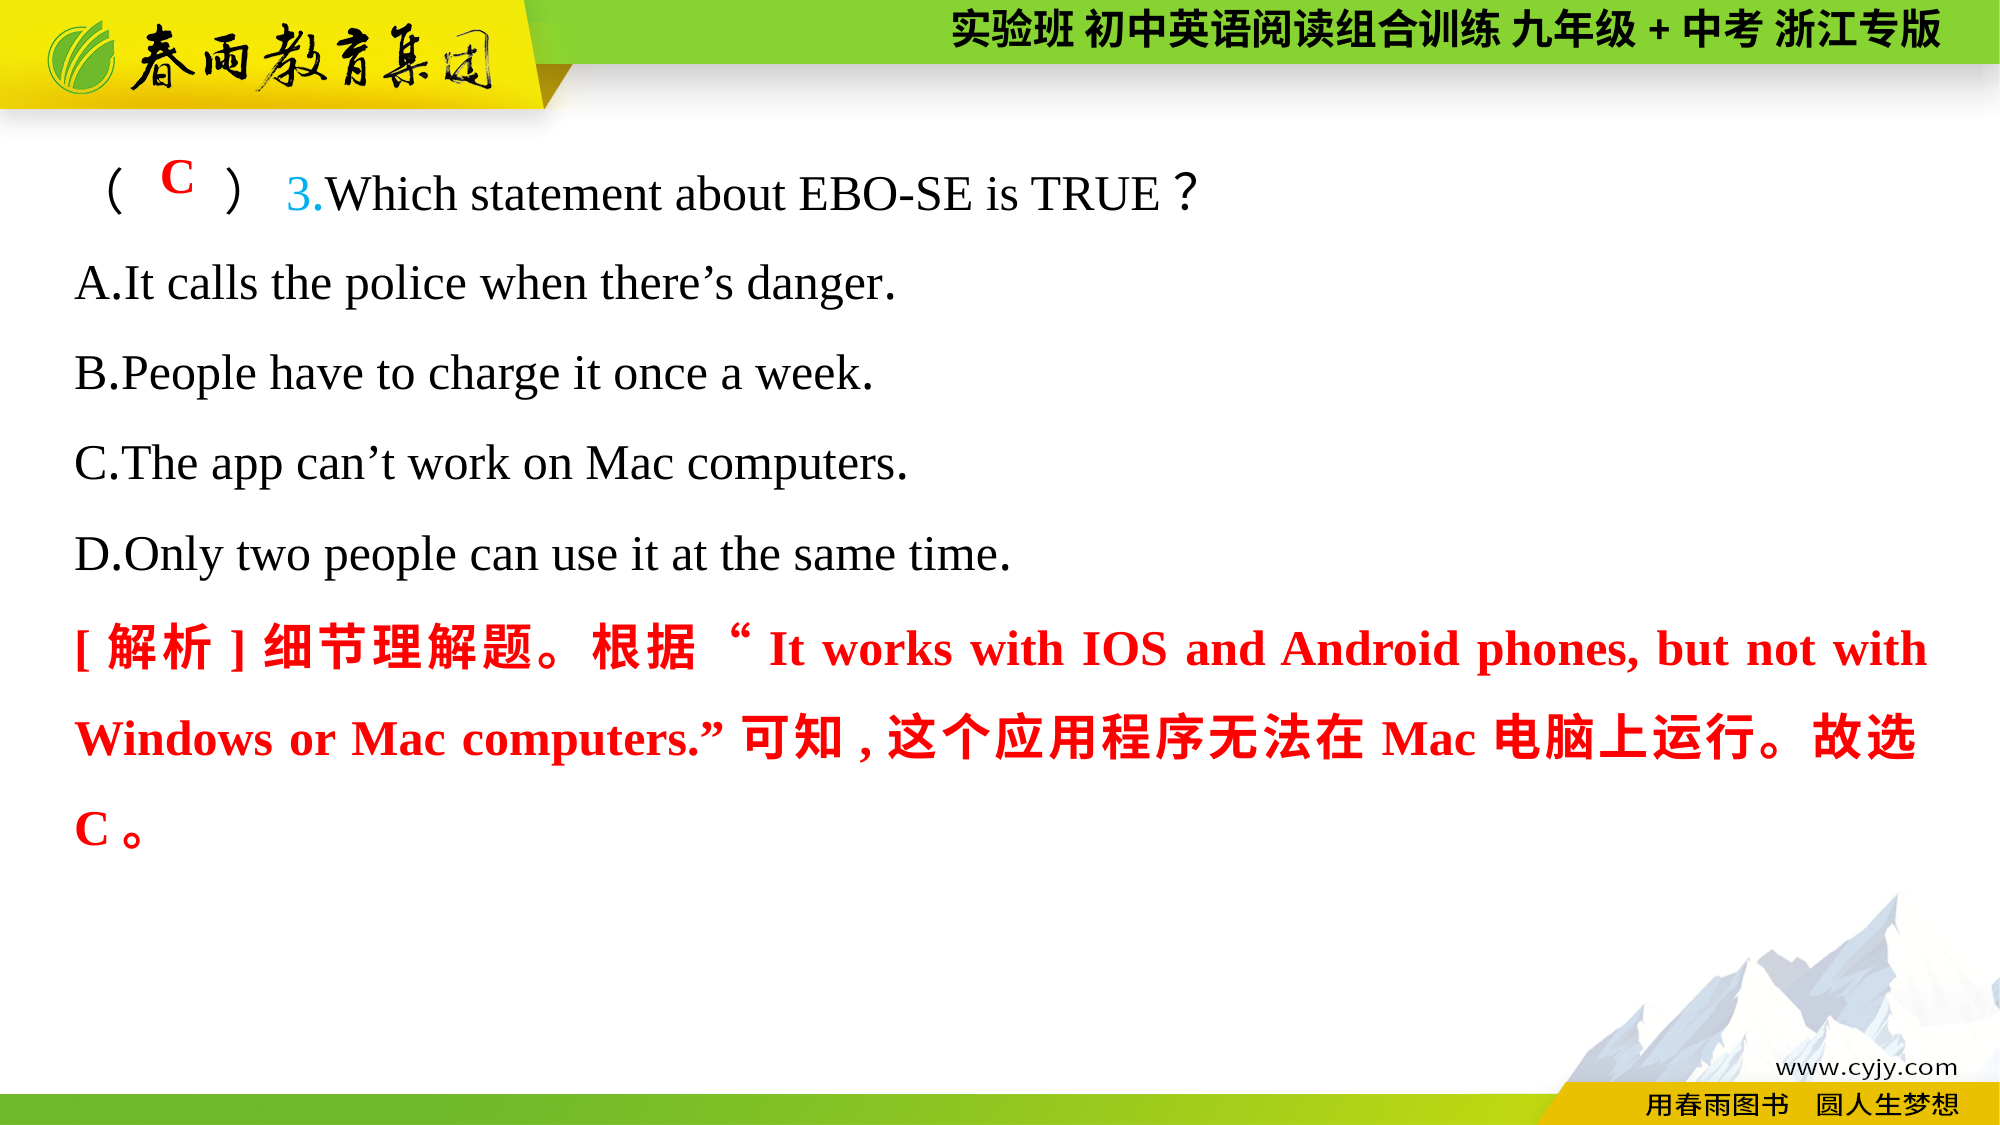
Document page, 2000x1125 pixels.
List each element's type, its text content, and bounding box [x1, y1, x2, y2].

picture [0, 0, 2000, 1125]
text_box [解析]细节理解题。根据“It works with IOS and Android phones, but not with Windows or Mac computers.”可知,这个应用程序无法在Mac电脑上运行。故选C。 [59, 577, 1944, 863]
text_box C [145, 135, 211, 211]
list （ ）3.Which statement about EBO-SE is TRUE？ A.It calls the police when there’s danger. B.People have to charge it once a week. C.The app can’t work on Mac computers. D.Only two people can use it at the same time. [59, 122, 1944, 577]
